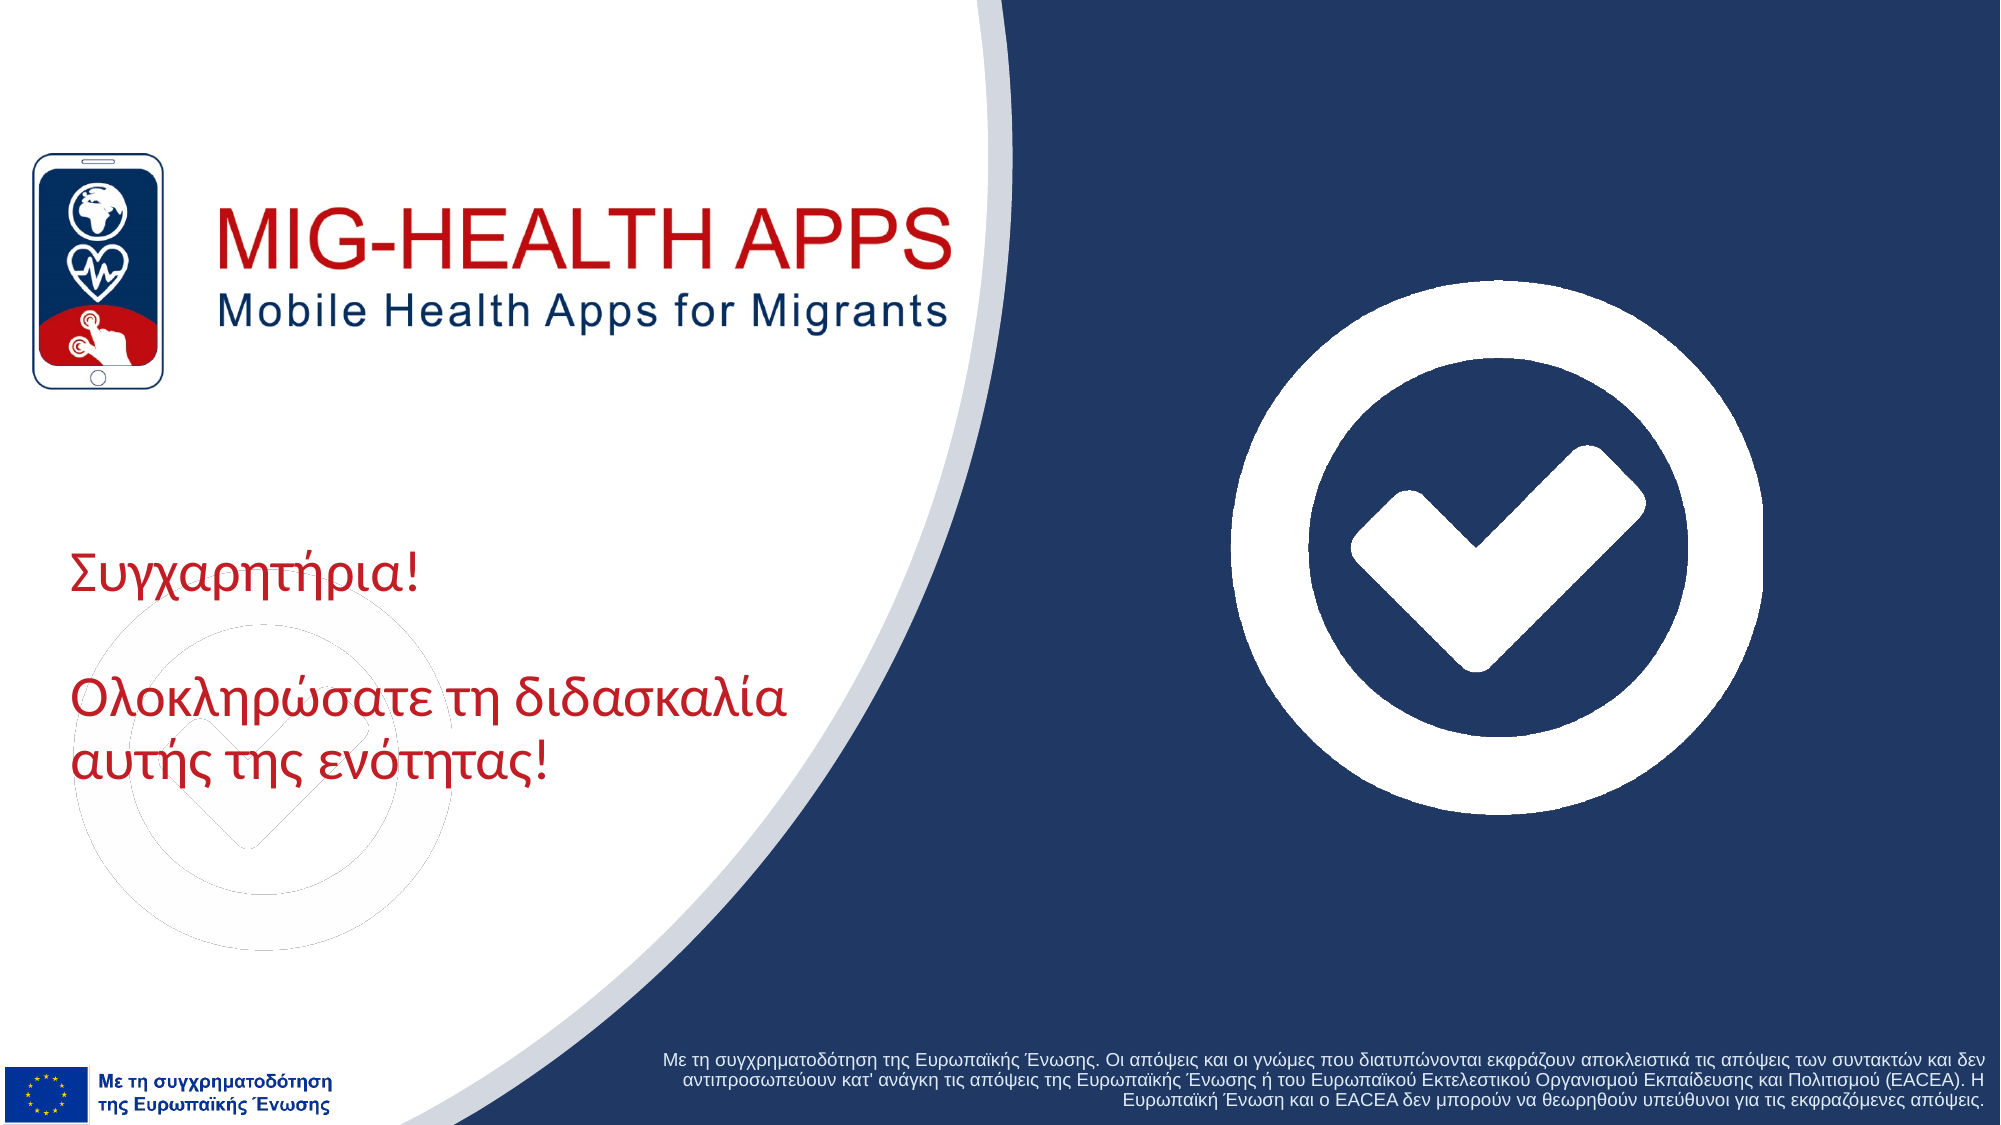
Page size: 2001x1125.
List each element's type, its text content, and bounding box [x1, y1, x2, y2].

picture [0, 1062, 344, 1125]
text_box [402, 854, 769, 1125]
picture [70, 569, 452, 951]
text_box [882, 0, 1013, 683]
text_box [0, 0, 989, 1125]
text_box Συγχαρητήρια! Ολοκληρώσατε τη διδασκαλία αυτής της ενότητας! [55, 479, 882, 854]
text_box Με τη συγχρηματοδότηση της Ευρωπαϊκής Ένωσης. Οι απόψεις και οι γνώμες που διατυπώνονται εκφράζουν αποκλειστικά τις απόψεις των συντακτών και δεν αντιπροσωπεύουν κατ' ανάγκη τις απόψεις της Ευρωπαϊκής Ένωσης ή του Ευρωπαϊκού Εκτελεστικού Οργανισμού Εκπαίδευσης και Πολιτισμού (EACEA). Η Ευρωπαϊκή Ένωση και ο EACEA δεν μπορούν να θεωρηθούν υπεύθυνοι για τις εκφραζόμενες απόψεις. [644, 1028, 2000, 1125]
picture [32, 152, 952, 390]
picture [1226, 279, 1763, 816]
